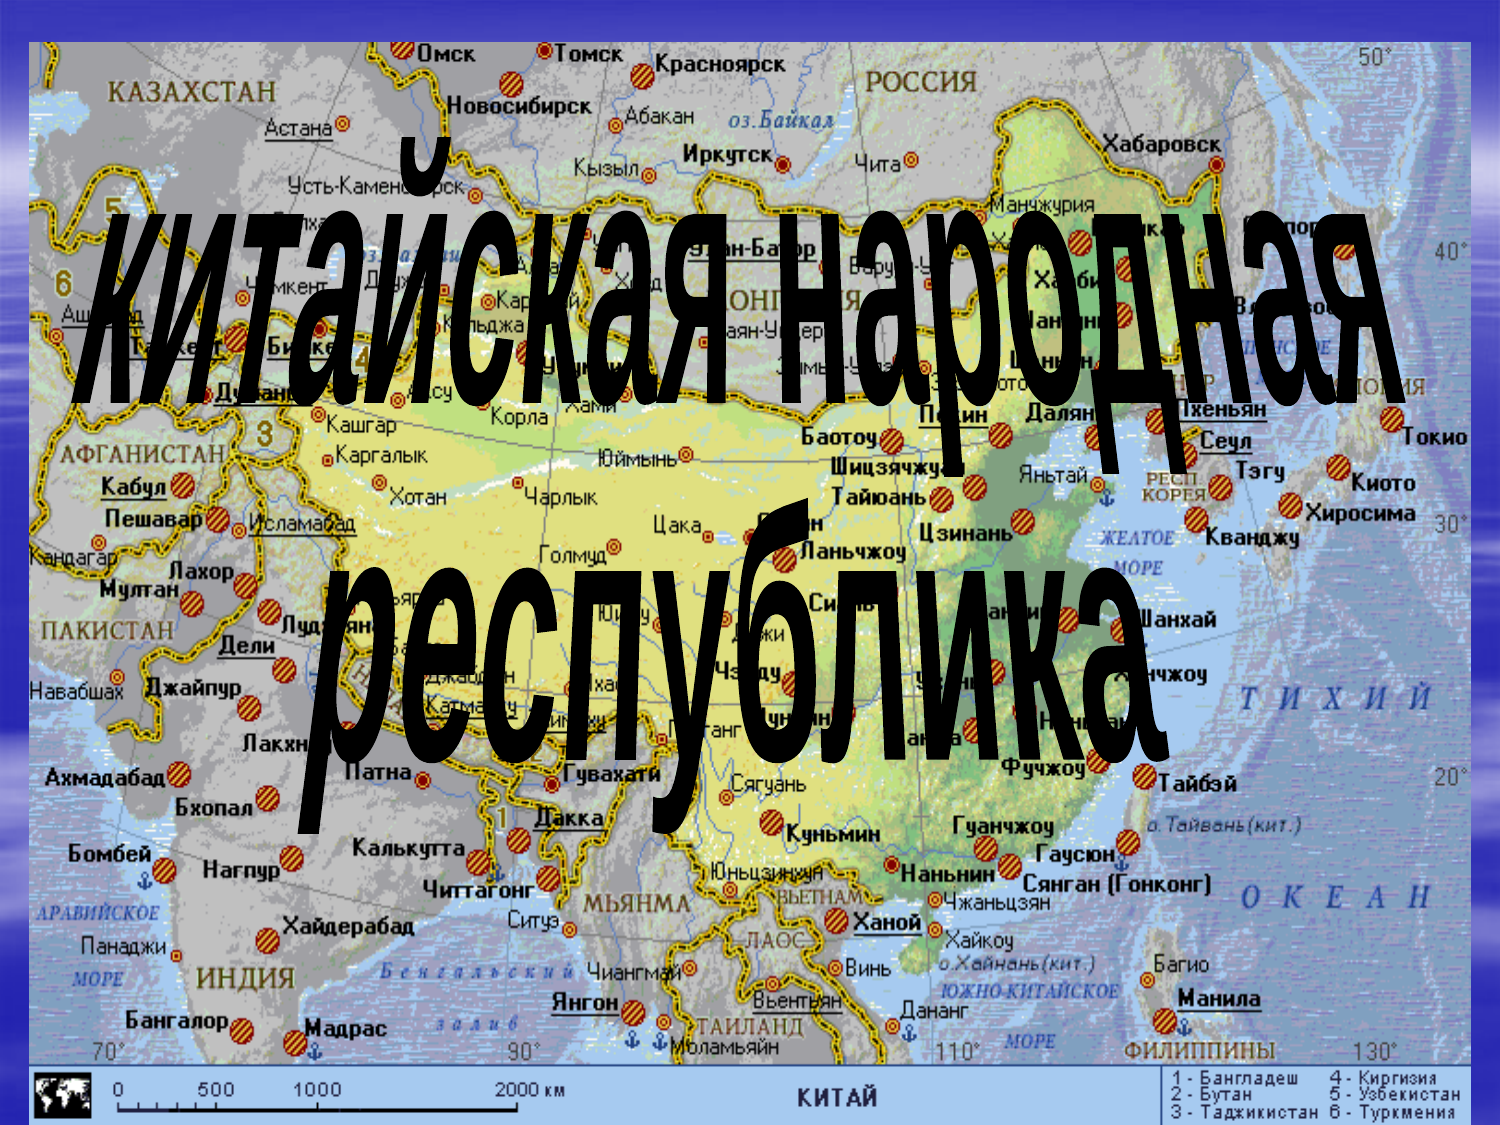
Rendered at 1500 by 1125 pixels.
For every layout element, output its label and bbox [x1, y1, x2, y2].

list [29, 42, 1471, 1125]
